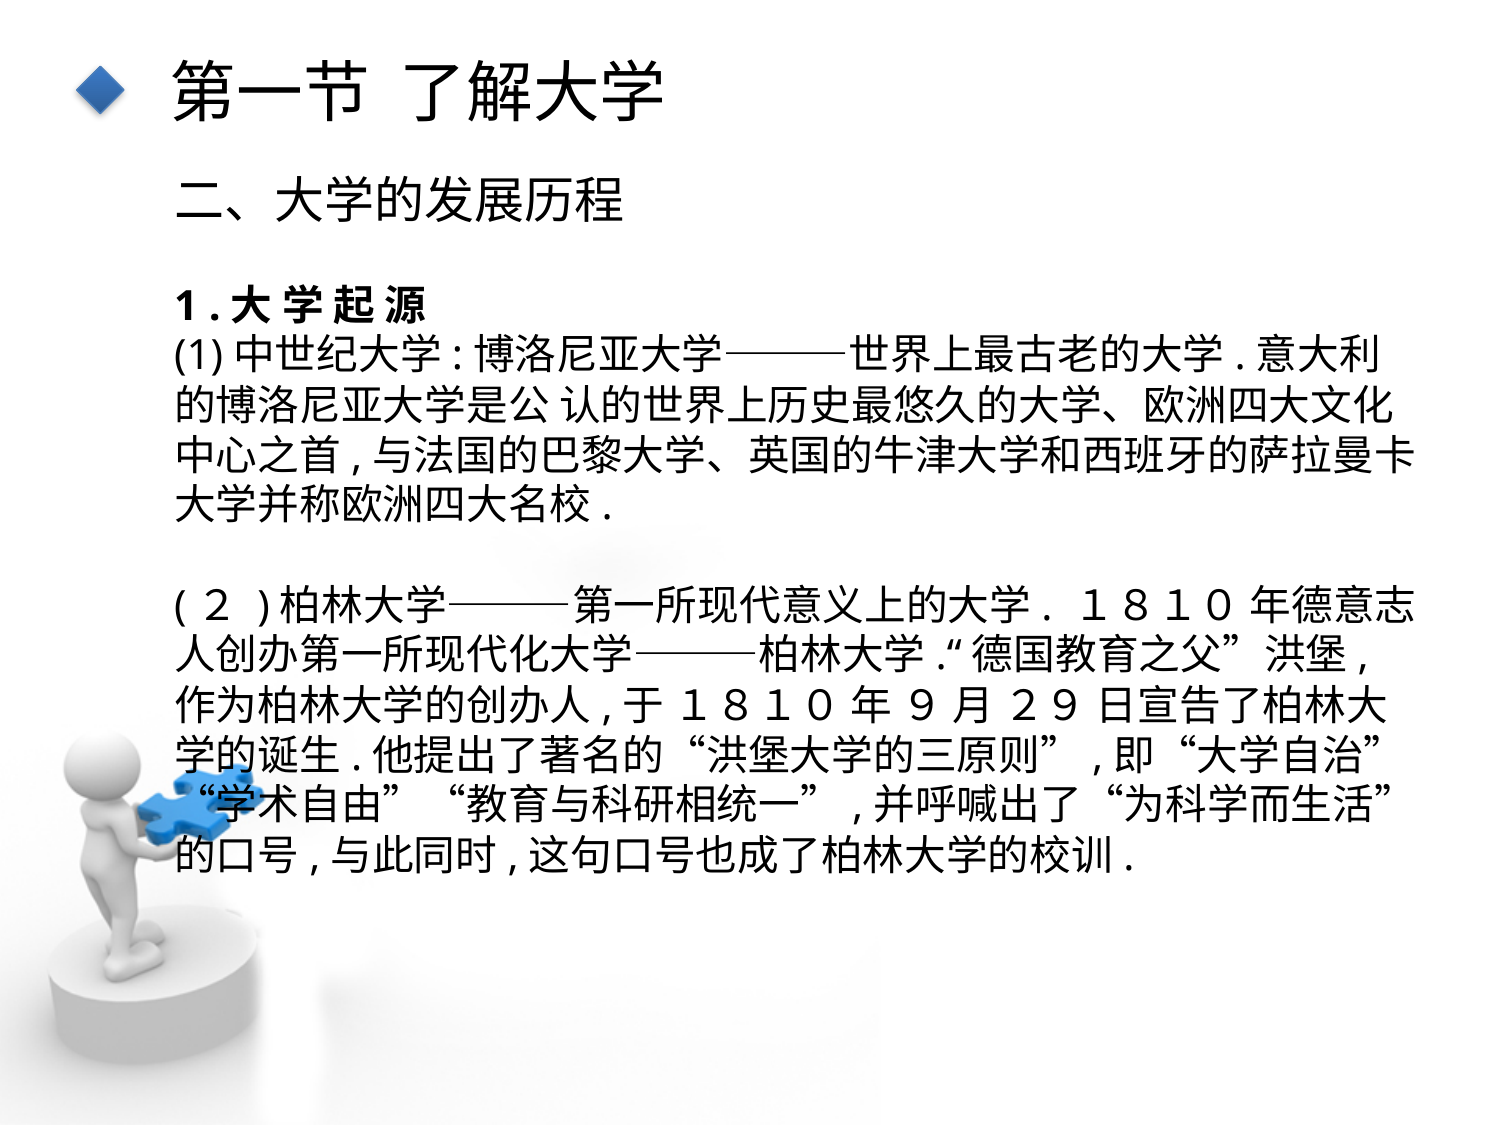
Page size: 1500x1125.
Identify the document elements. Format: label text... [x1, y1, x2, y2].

text_box [76, 65, 125, 115]
picture [0, 0, 1500, 1125]
text_box 二、大学的发展历程 1 .大 学 起 源 (1)中世纪大学:博洛尼亚大学———世界上最古老的大学.意大利的博洛尼亚大学是公 认的世界上历史最悠久的大学、欧洲四大文化中心之首,与法国的巴黎大学、英国的牛津大学和西班牙的萨拉曼卡大学并称欧洲四大名校. (２ )柏林大学———第一所现代意义上的大学. １８１０ 年德意志人创办第一所现代化大学———柏林大学.“德国教育之父”洪堡,作为柏林大学的创办人,于 １８１０ 年 ９ 月 ２９ 日宣告了柏林大学的诞生.他提出了著名的“洪堡大学的三原则”,即“大学自治”“学术自由”“教育与科研相统一”,并呼喊出了“为科学而生活”的口号,与此同时,这句口号也成了柏林大学的校训. [159, 160, 1435, 936]
text_box 第一节 了解大学 [154, 42, 682, 138]
